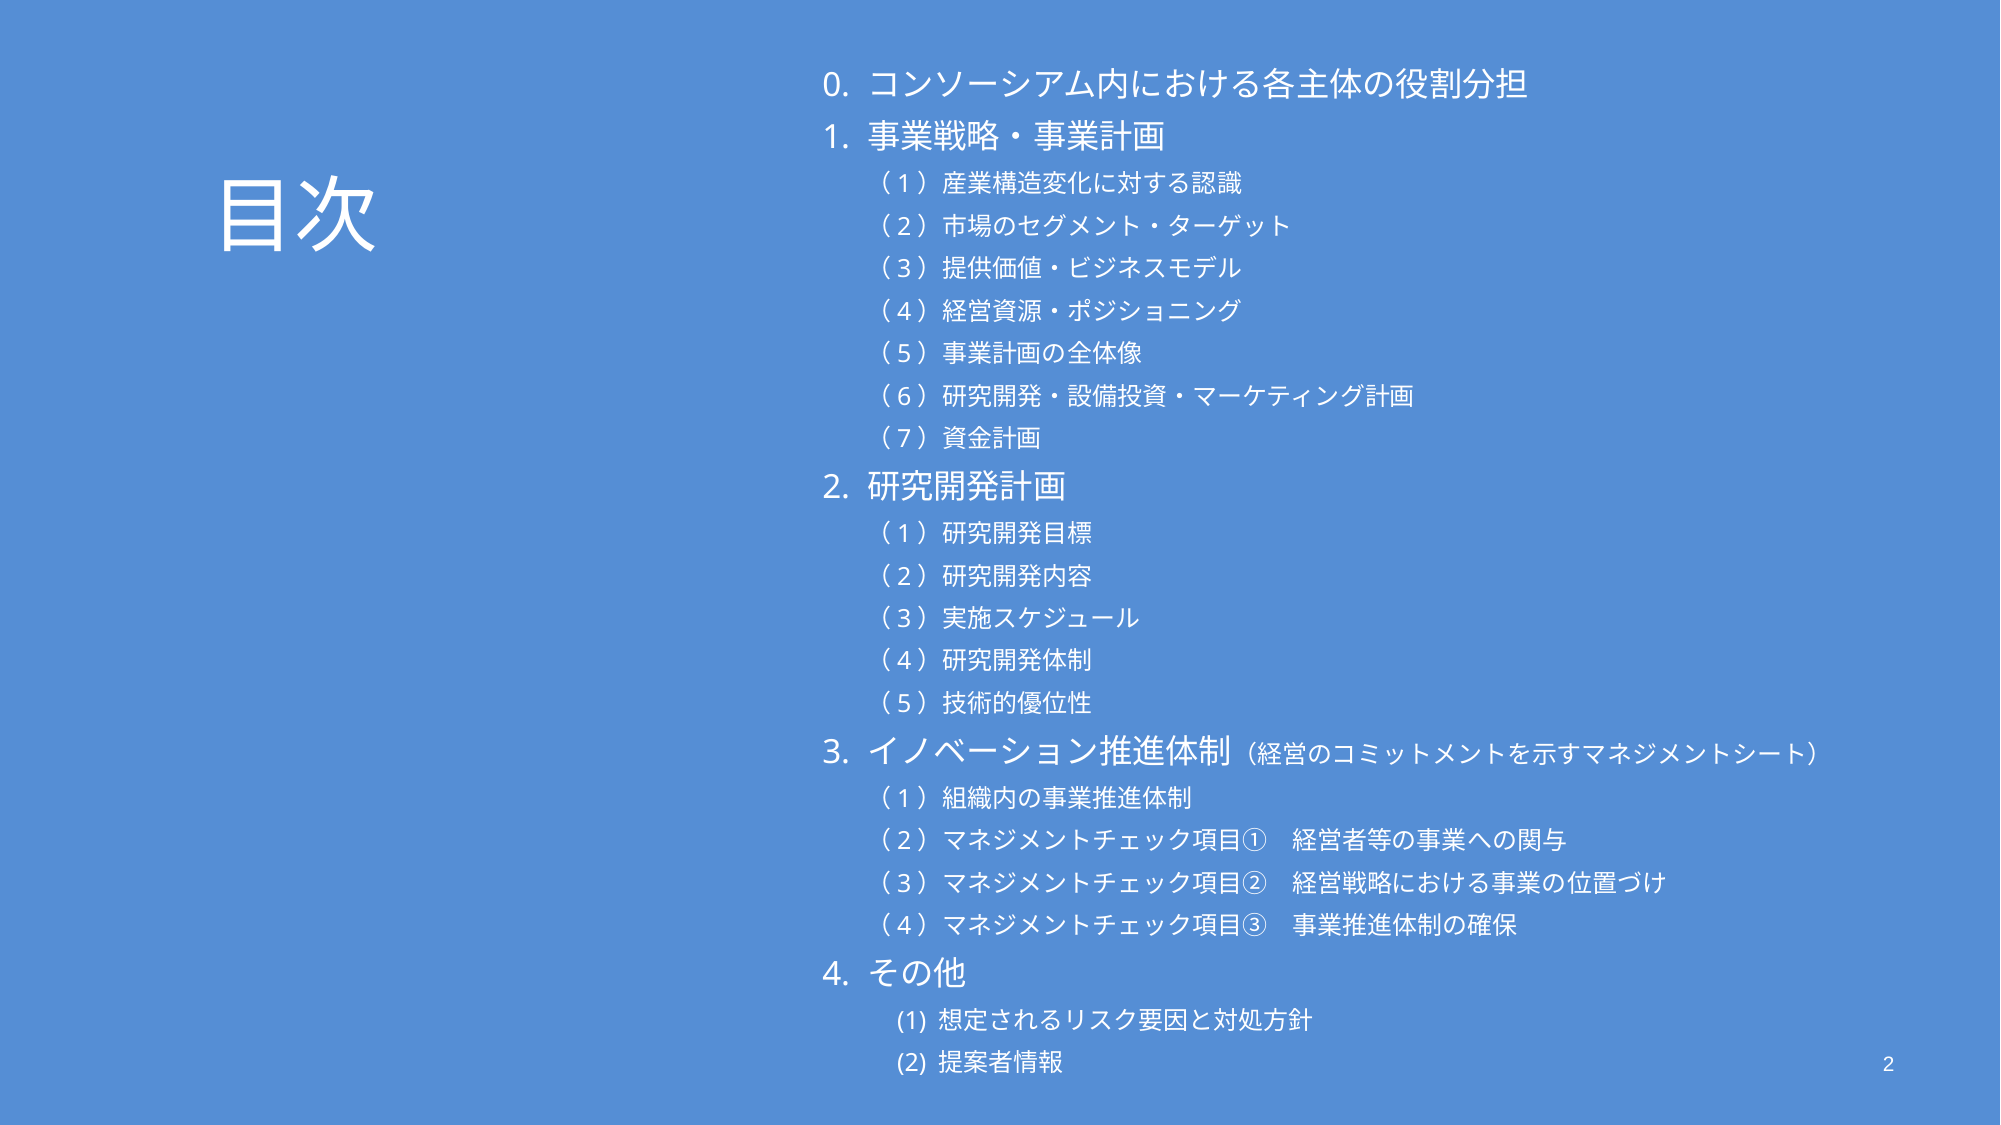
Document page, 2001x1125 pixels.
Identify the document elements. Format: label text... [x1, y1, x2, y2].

text_box 目次 [172, 120, 739, 694]
text_box 0. コンソーシアム内における各主体の役割分担 1. 事業戦略・事業計画 （1）産業構造変化に対する認識 （2）市場のセグメント・ターゲット （3）提供価値・ビジネスモデル （4）経営資源・ポジショニング （5）事業計画の全体像 （6）研究開発・設備投資・マーケティング計画 （7）資金計画 2. 研究開発計画 （1）研究開発目標 （2）研究開発内容 （3）実施スケジュール （4）研究開発体制 （5）技術的優位性 3. イノベーション推進体制（経営のコミットメントを示すマネジメントシート） （1）組織内の事業推進体制 （2）マネジメントチェック項目① 経営者等の事業への関与 （3）マネジメントチェック項目② 経営戦略における事業の位置づけ （4）マネジメントチェック項目③ 事業推進体制の確保 4. その他 (1) 想定されるリスク要因と対処方針 (2) 提案者情報 [806, 56, 1891, 1078]
